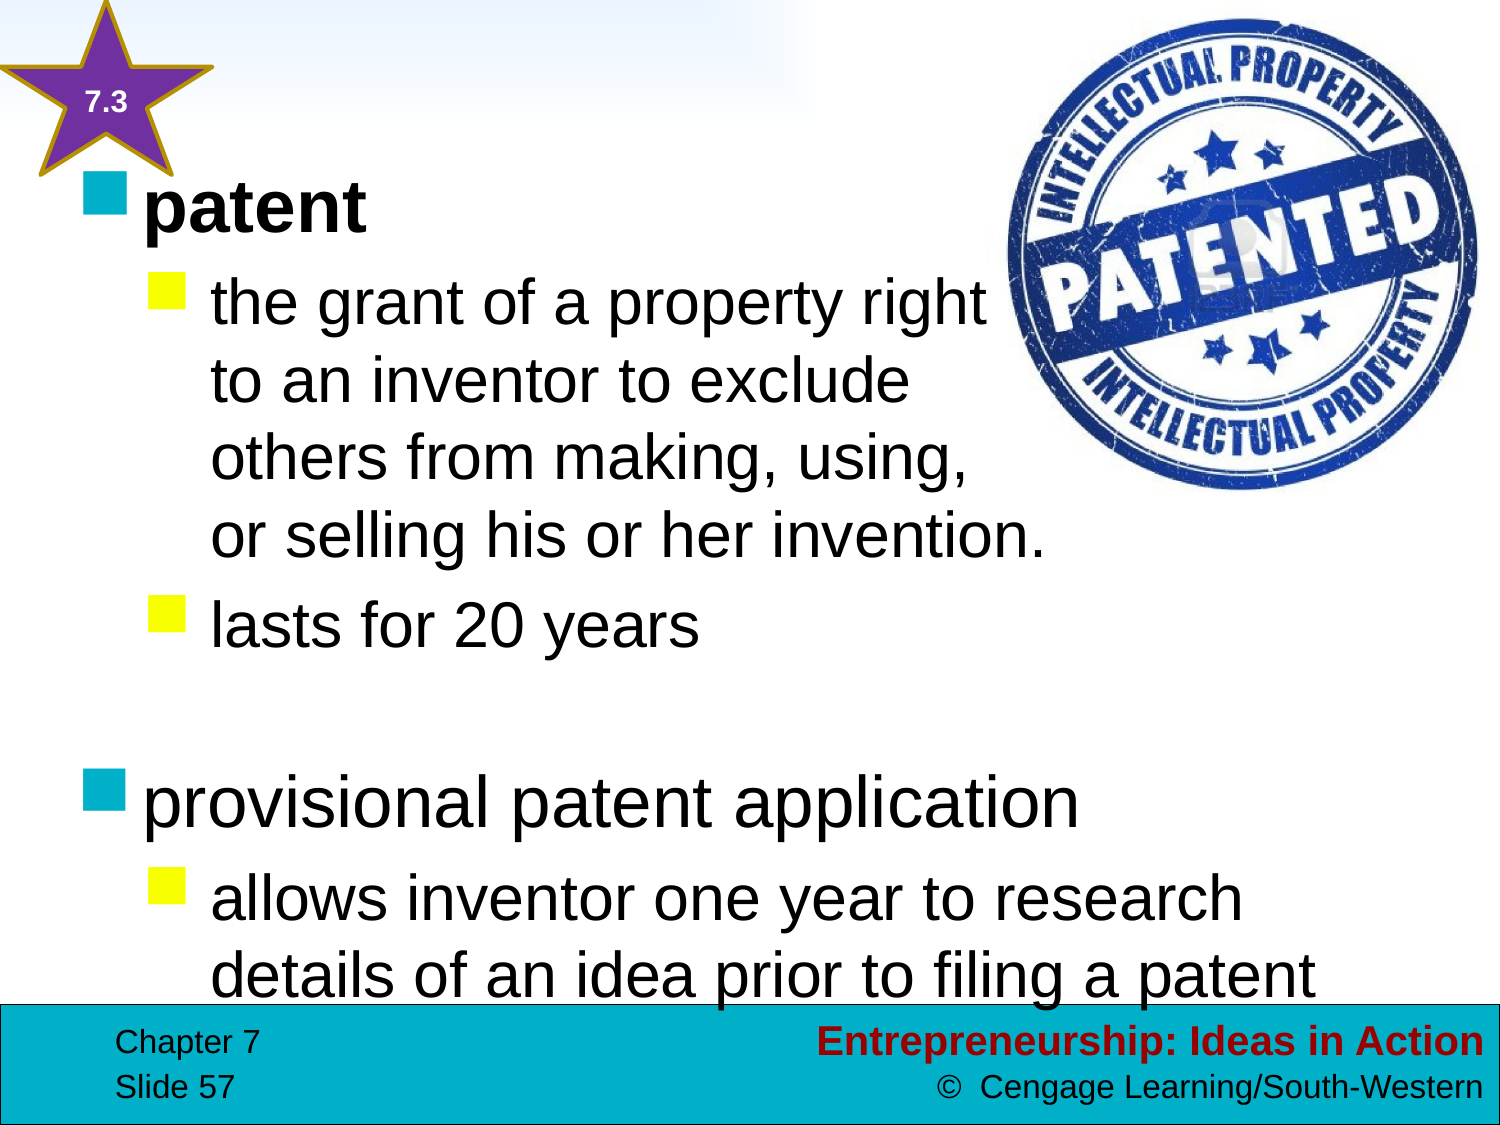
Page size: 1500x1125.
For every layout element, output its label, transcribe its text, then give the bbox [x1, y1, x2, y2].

picture [987, 0, 1500, 513]
text_box 7.3 [0, 0, 215, 177]
list patent the grant of a property right to an inventor to exclude others from making, using, or selling his or her invention. lasts for 20 years provisional patent application allows inventor one year to research details of an idea prior to filing a patent [62, 149, 1426, 963]
slide_number Slide 57 [99, 1037, 413, 1113]
footer Chapter 7 [99, 1012, 413, 1037]
text_box [87, 187, 982, 300]
